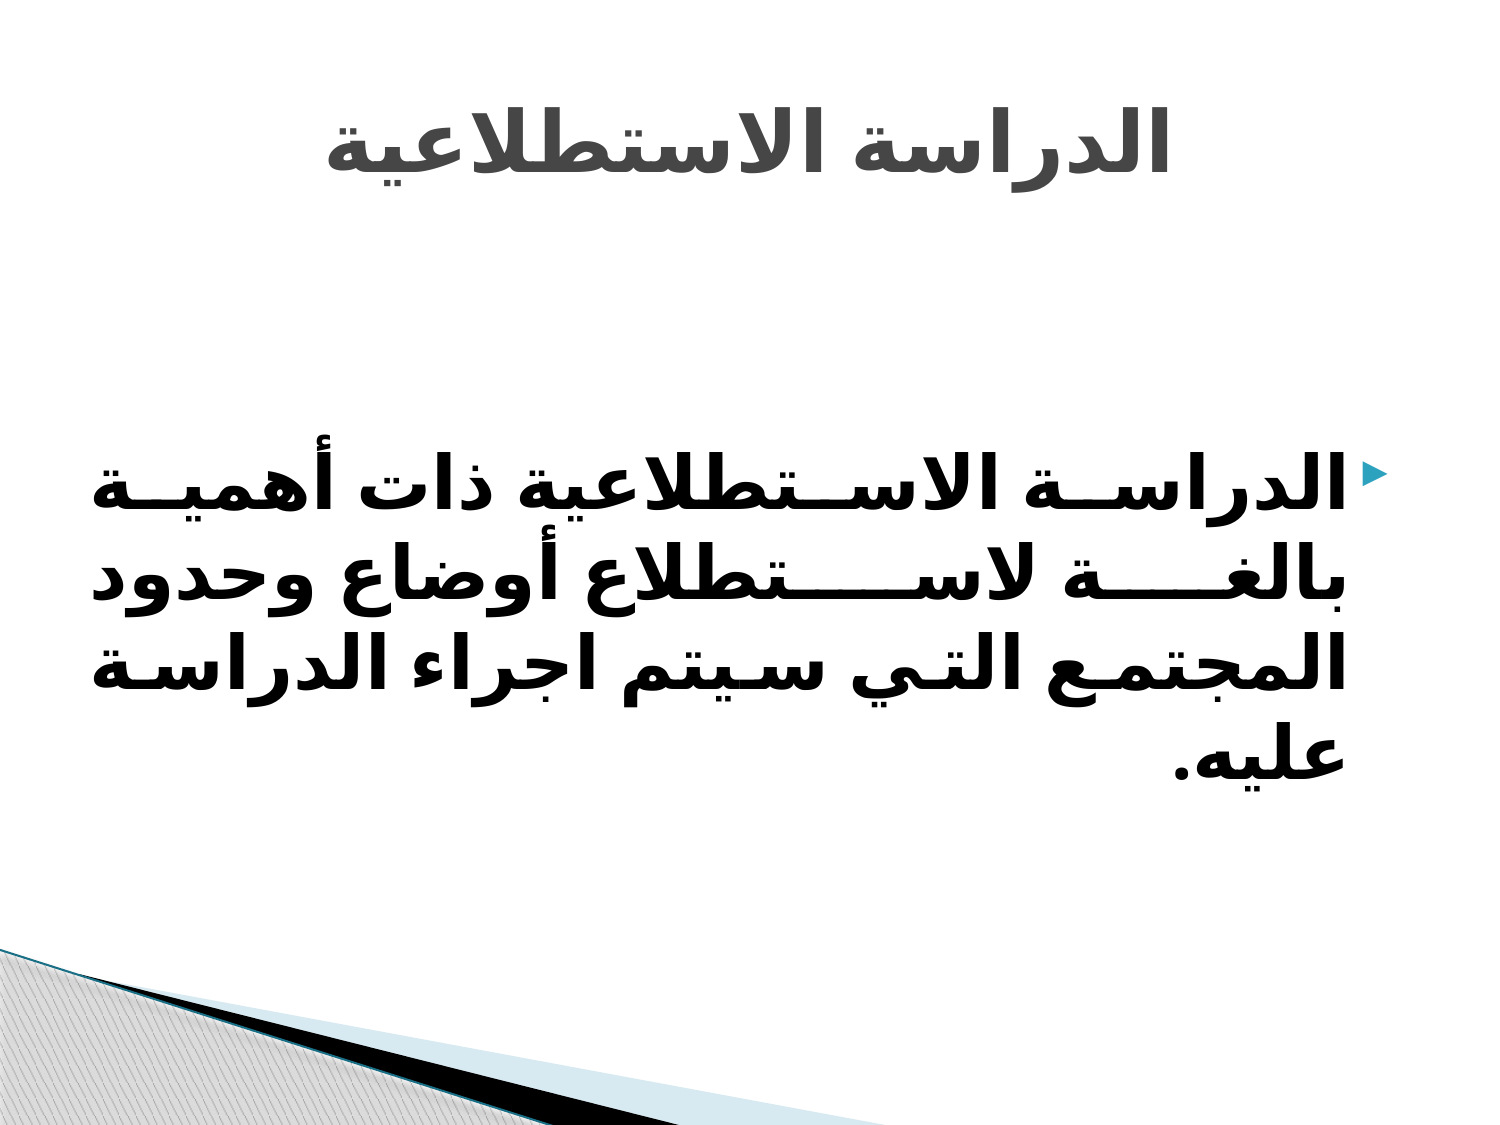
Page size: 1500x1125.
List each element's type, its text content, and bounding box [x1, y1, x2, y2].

title الدراسة الاستطلاعية [75, 45, 1425, 233]
list الدراسة الاستطلاعية ذات أهمية بالغة لاستطلاع أوضاع وحدود المجتمع التي سيتم اجراء الدراسة عليه. [75, 243, 1425, 986]
